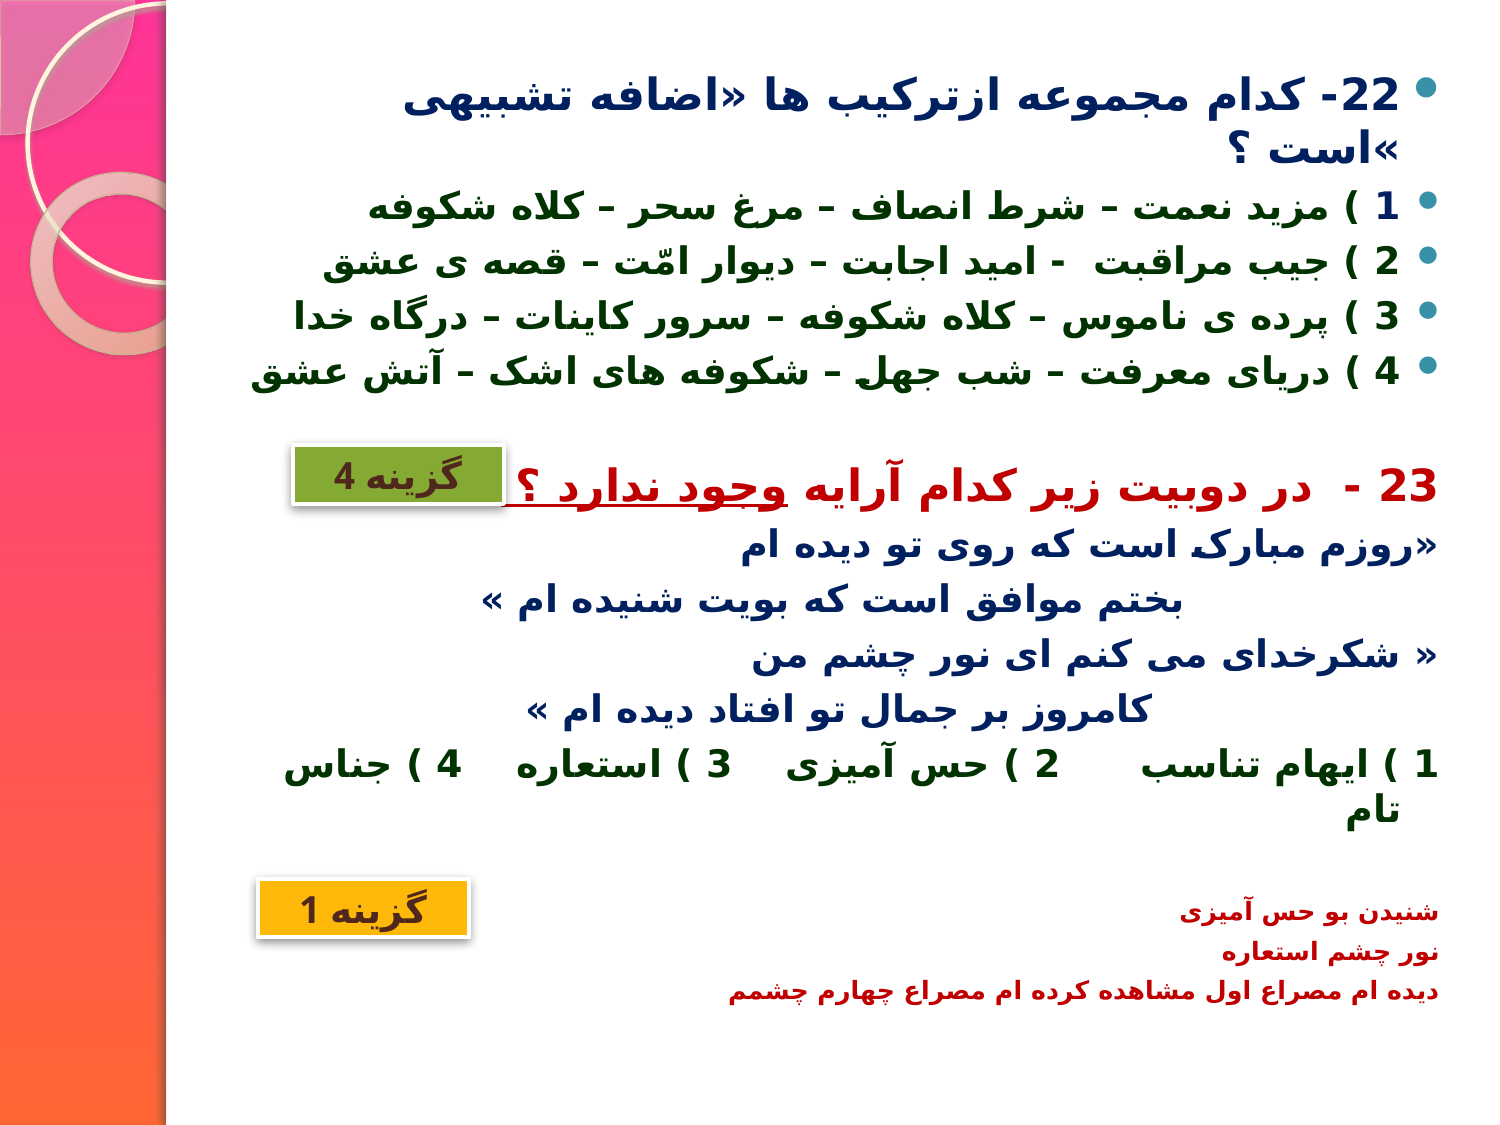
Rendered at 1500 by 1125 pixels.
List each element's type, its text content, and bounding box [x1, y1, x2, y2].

list 22- کدام مجموعه ازترکیب ها «اضافه تشبیهی »است ؟ 1 ) مزید نعمت – شرط انصاف – مرغ سحر – کلاه شکوفه 2 ) جیب مراقبت - امید اجابت – دیوار امّت – قصه ی عشق 3 ) پرده ی ناموس – کلاه شکوفه – سرور کاینات – درگاه خدا 4 ) دریای معرفت – شب جهل – شکوفه های اشک – آتش عشق 23 - در دوبیت زیر کدام آرایه وجود ندارد ؟ «روزم مبارک است که روی تو دیده ام بختم موافق است که بویت شنیده ام » « شکرخدای می کنم ای نور چشم من کامروز بر جمال تو افتاد دیده ام » 1 ) ایهام تناسب 2 ) حس آمیزی 3 ) استعاره 4 ) جناس تام شنیدن بو حس آمیزی نور چشم استعاره دیده ام مصراع اول مشاهده کرده ام مصراع چهارم چشمم [210, 58, 1466, 1025]
text_box گزینه 4 [291, 443, 506, 506]
text_box گزینه 1 [256, 877, 471, 939]
